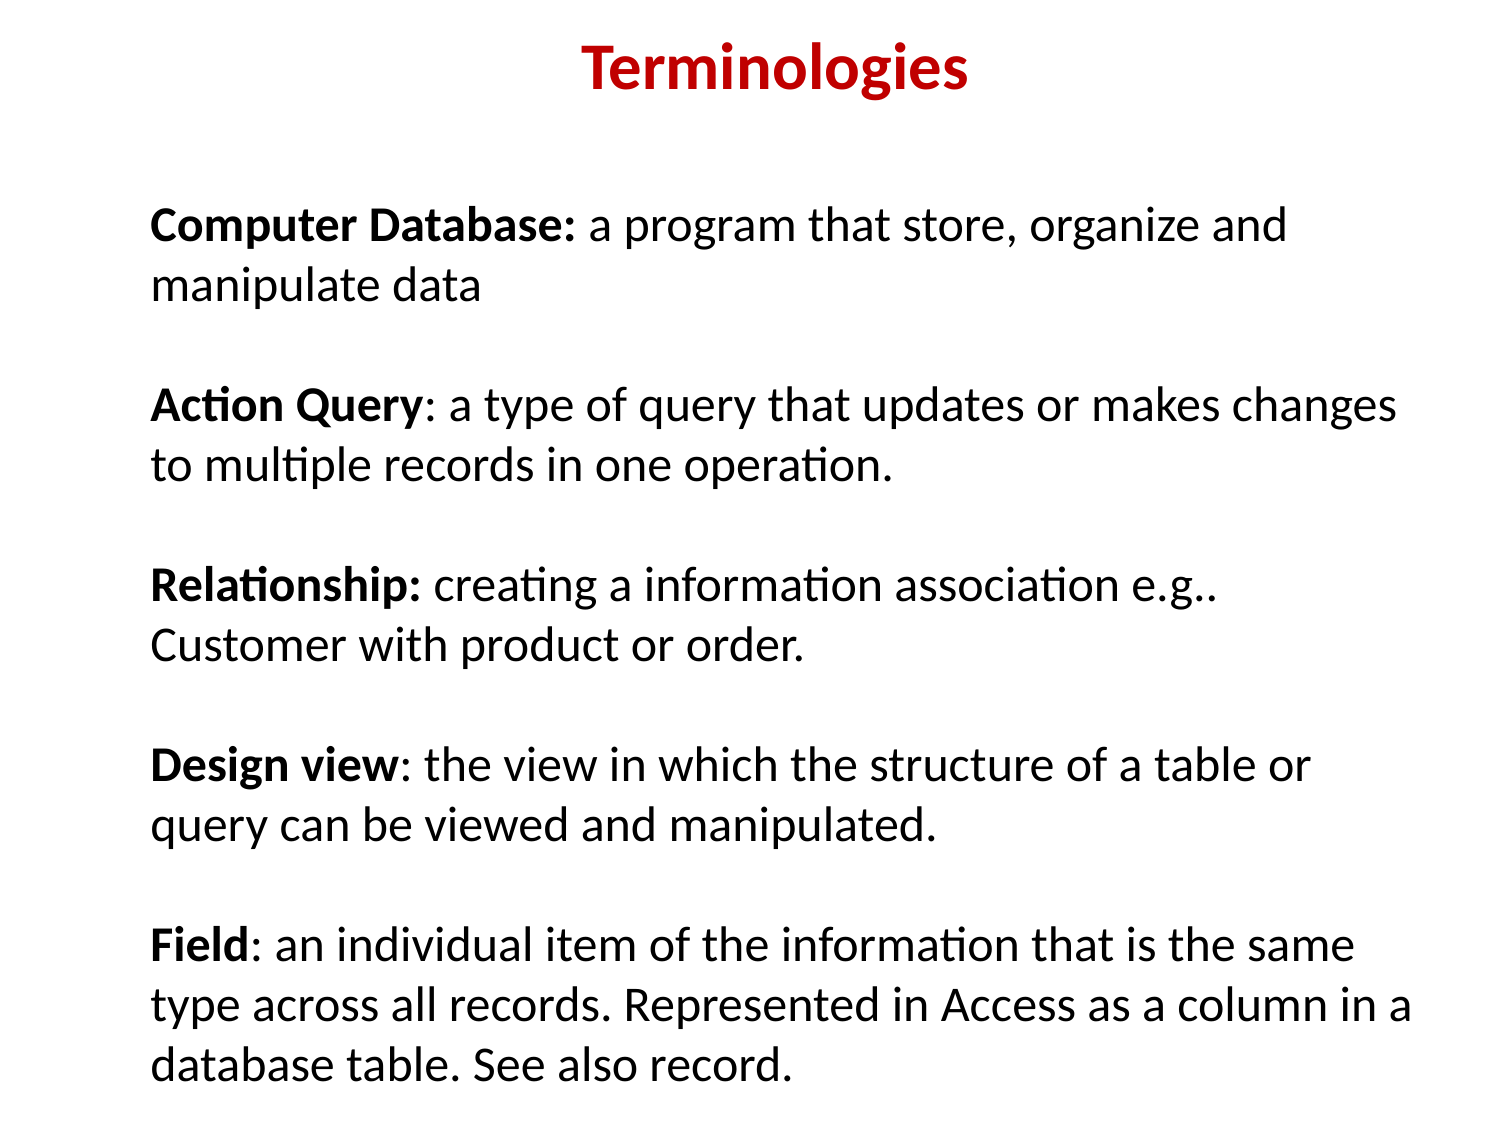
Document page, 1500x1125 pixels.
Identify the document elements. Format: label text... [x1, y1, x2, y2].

text_box Terminologies [100, 0, 1451, 126]
text_box Computer Database: a program that store, organize and manipulate data Action Query: a type of query that updates or makes changes to multiple records in one operation. Relationship: creating a information association e.g.. Customer with product or order. Design view: the view in which the structure of a table or query can be viewed and manipulated. Field: an individual item of the information that is the same type across all records. Represented in Access as a column in a database table. See also record. [135, 184, 1434, 1100]
